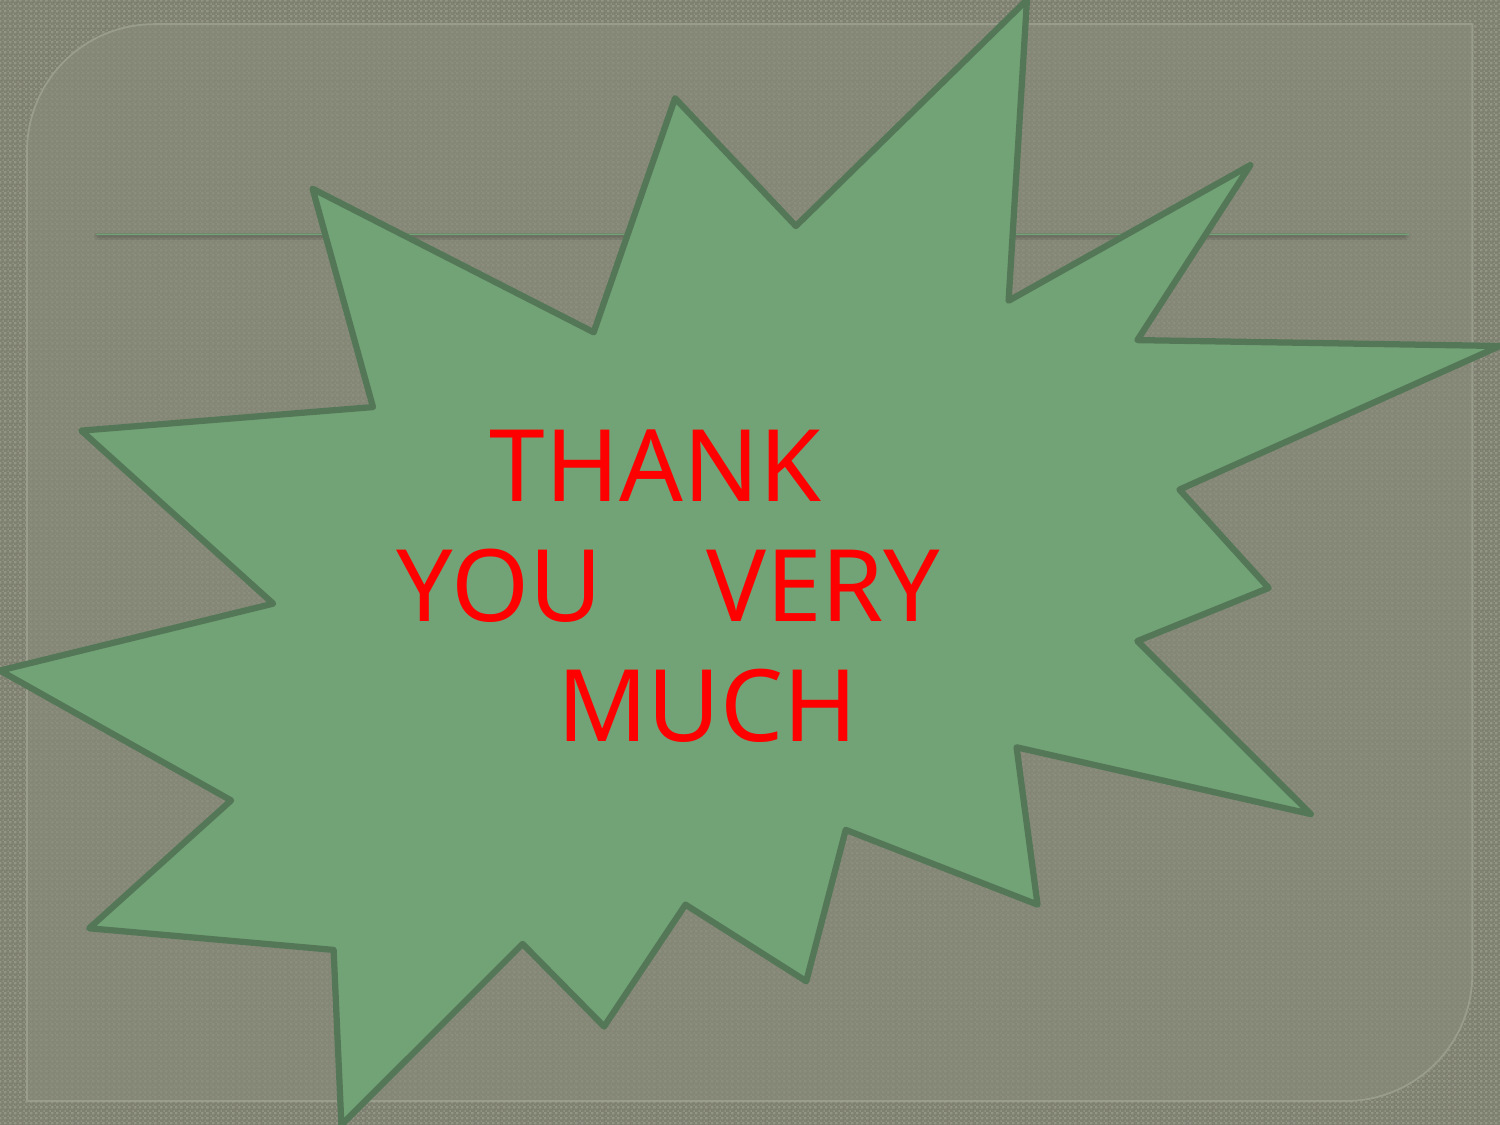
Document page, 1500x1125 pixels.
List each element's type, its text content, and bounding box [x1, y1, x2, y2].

text_box THANK YOU VERY MUCH [0, 0, 1500, 1125]
